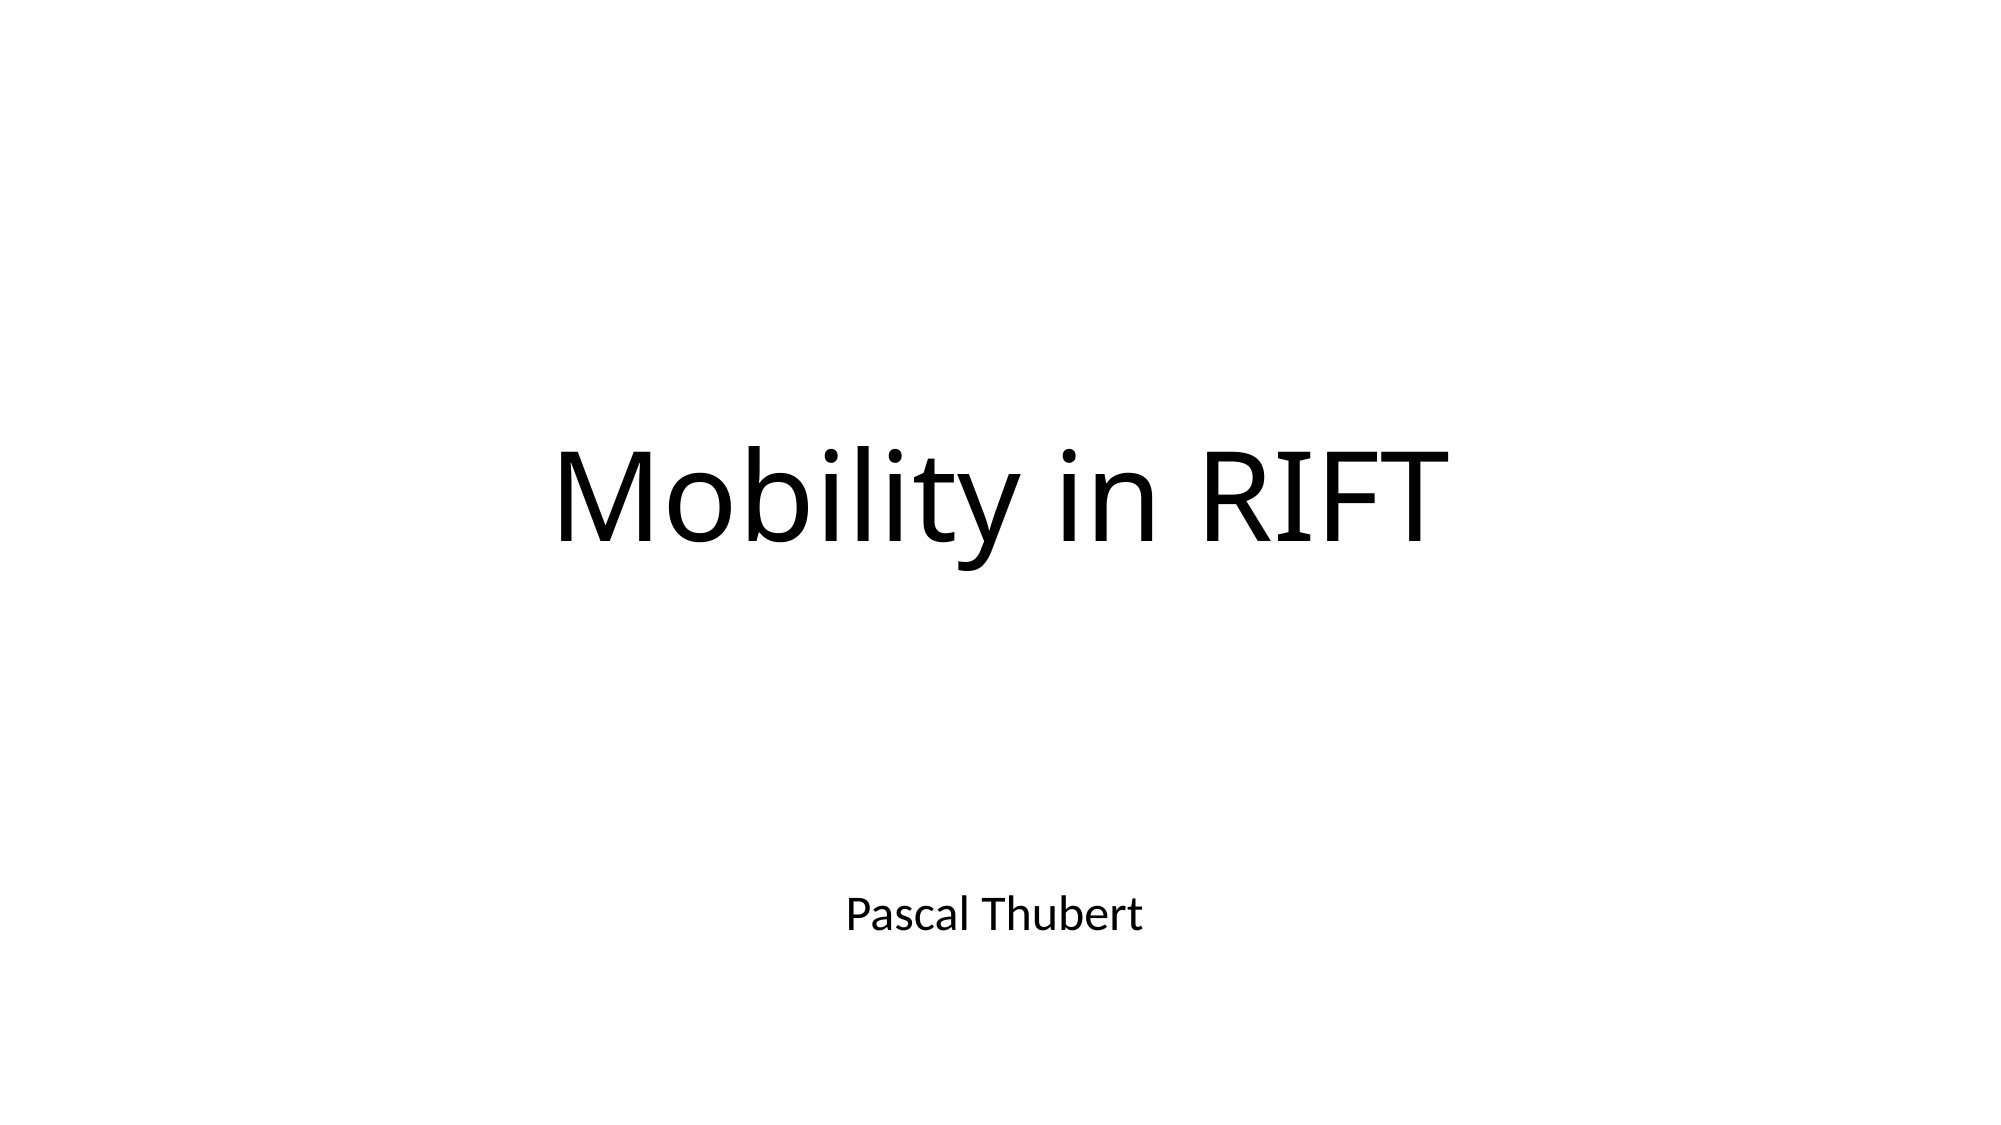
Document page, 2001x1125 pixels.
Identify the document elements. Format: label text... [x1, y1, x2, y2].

subtitle Pascal Thubert [244, 879, 1745, 969]
title Mobility in RIFT [249, 184, 1750, 576]
